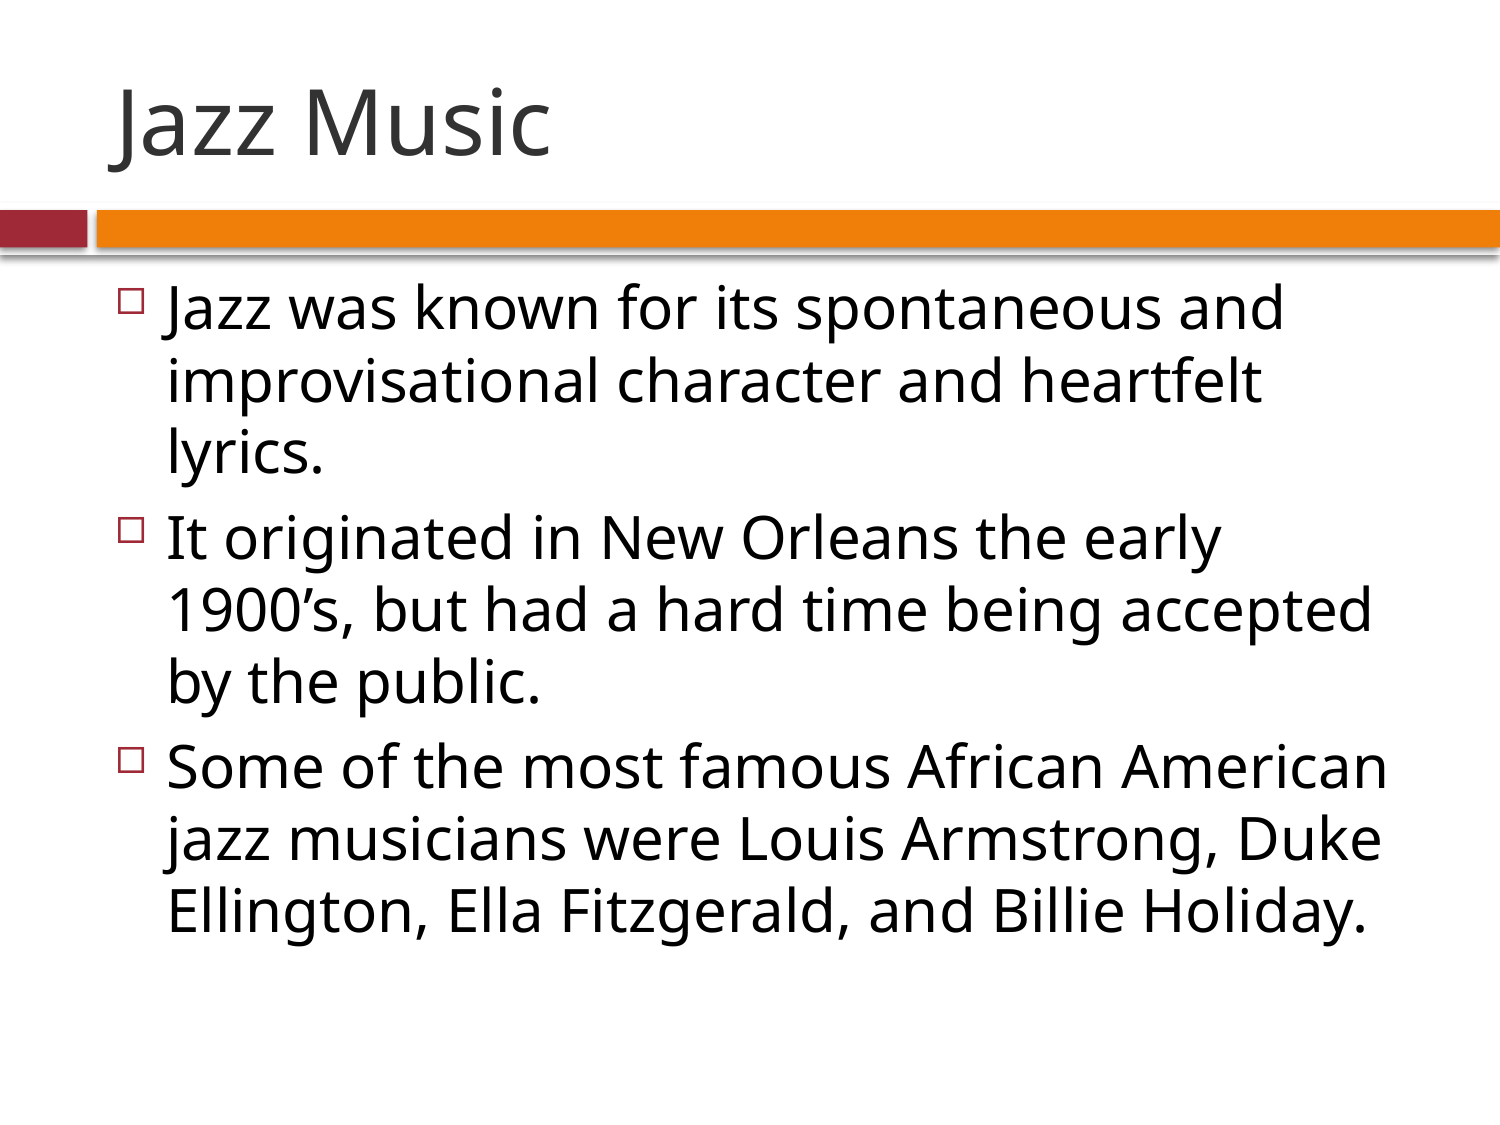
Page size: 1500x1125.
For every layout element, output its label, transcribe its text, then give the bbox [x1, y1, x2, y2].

title Jazz Music [100, 37, 1438, 200]
list Jazz was known for its spontaneous and improvisational character and heartfelt lyrics. It originated in New Orleans the early 1900’s, but had a hard time being accepted by the public. Some of the most famous African American jazz musicians were Louis Armstrong, Duke Ellington, Ella Fitzgerald, and Billie Holiday. [100, 262, 1438, 1000]
